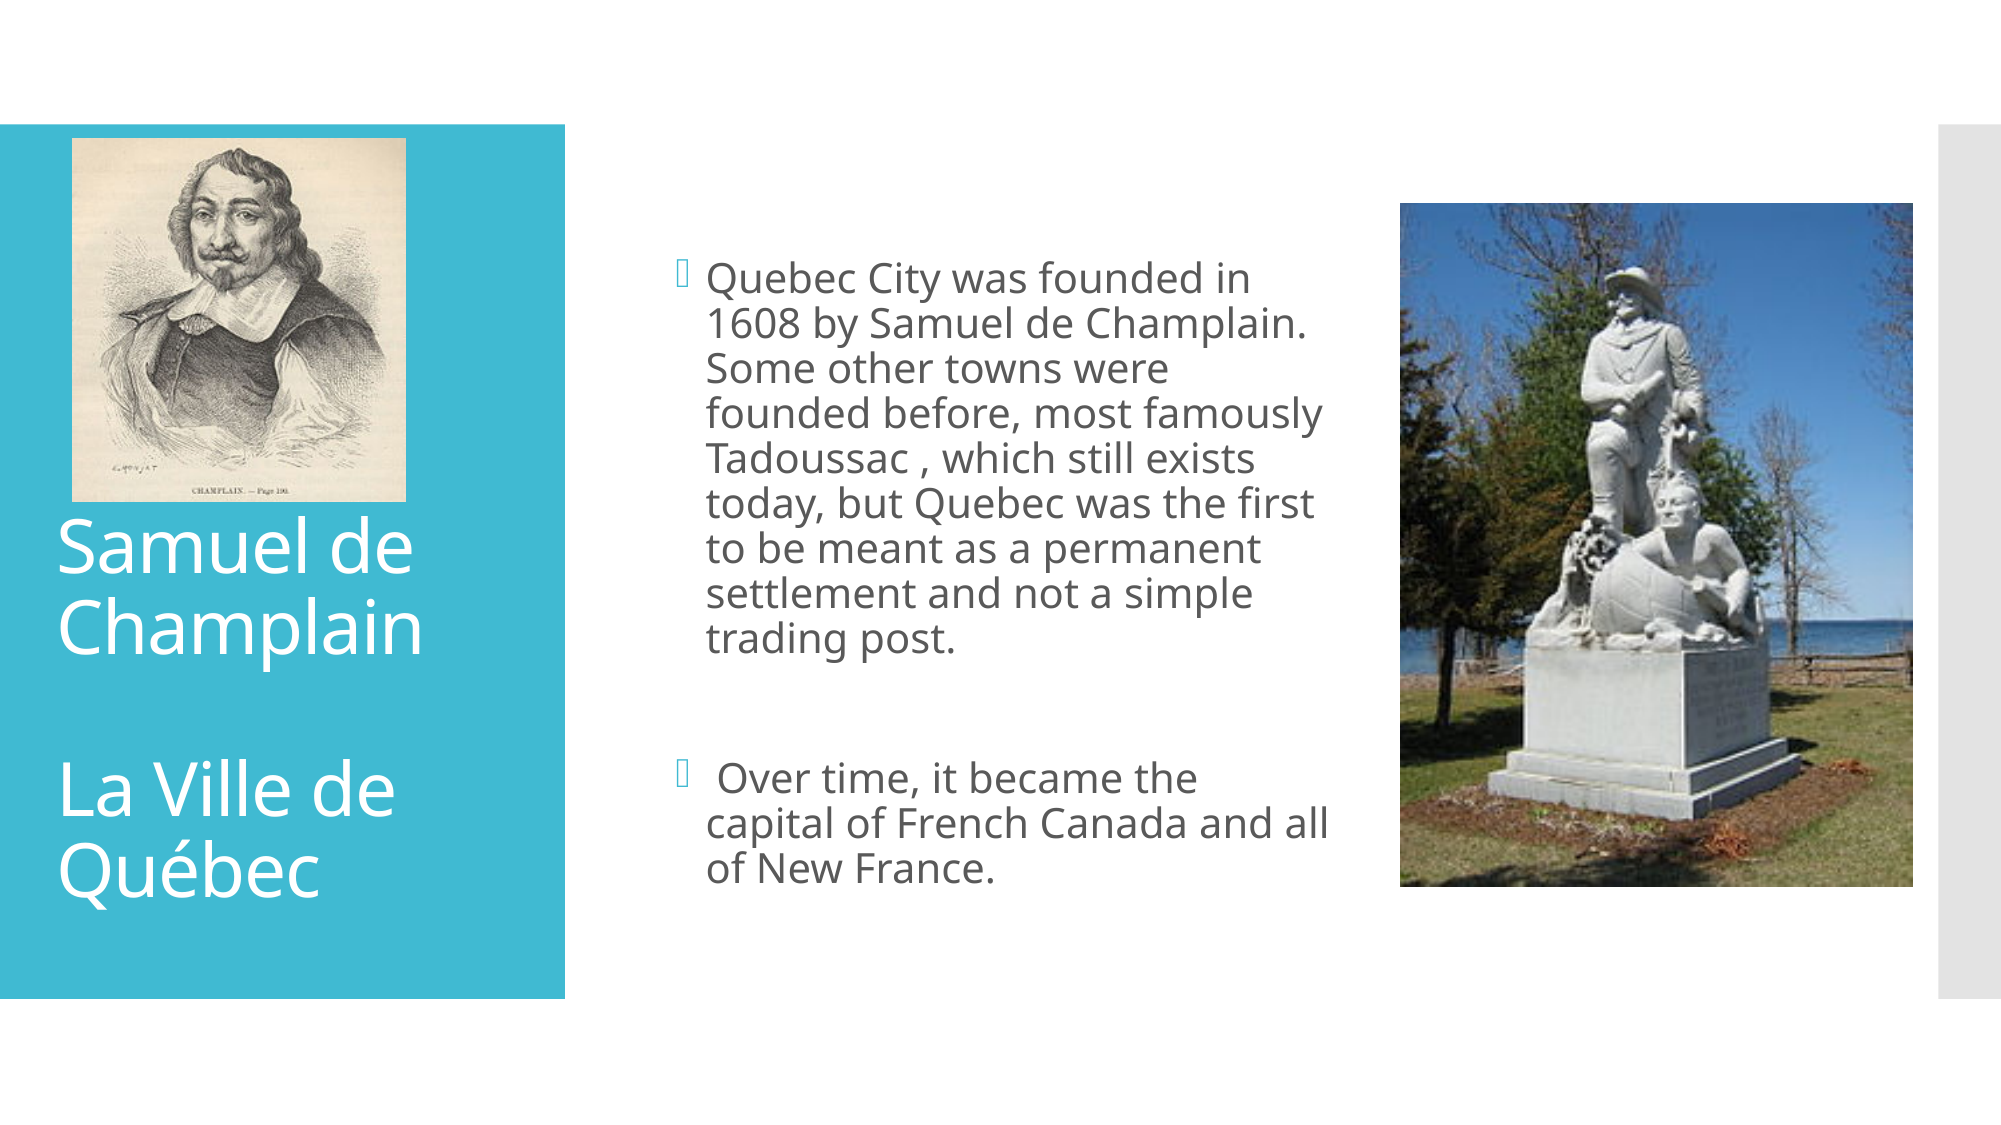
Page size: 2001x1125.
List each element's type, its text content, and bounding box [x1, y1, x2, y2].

picture [72, 137, 406, 502]
title Samuel de Champlain La Ville de Québec [41, 482, 525, 940]
picture [1400, 203, 1913, 887]
list Quebec City was founded in 1608 by Samuel de Champlain. Some other towns were founded before, most famously Tadoussac , which still exists today, but Quebec was the first to be meant as a permanent settlement and not a simple trading post. Over time, it became the capital of French Canada and all of New France. [660, 131, 1350, 1020]
